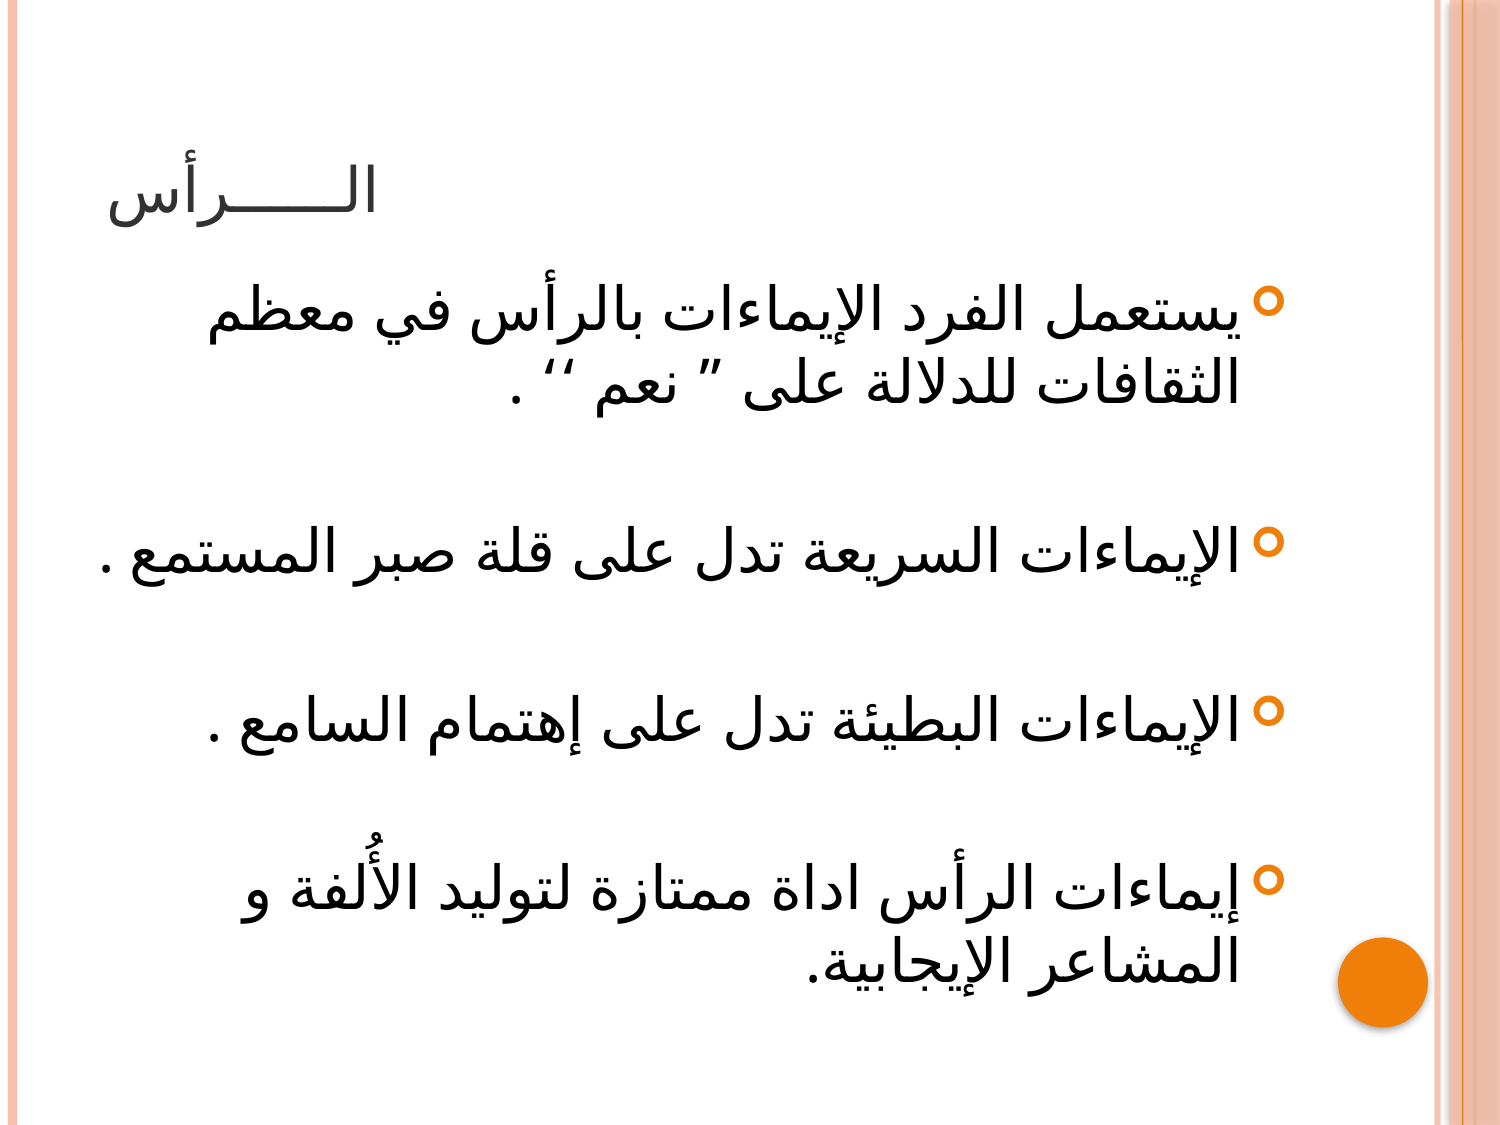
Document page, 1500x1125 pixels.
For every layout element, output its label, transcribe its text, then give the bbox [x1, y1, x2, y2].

title الــــــرأس [75, 45, 1300, 233]
list يستعمل الفرد الإيماءات بالرأس في معظم الثقافات للدلالة على ” نعم ‘‘ . الإيماءات السريعة تدل على قلة صبر المستمع . الإيماءات البطيئة تدل على إهتمام السامع . إيماءات الرأس اداة ممتازة لتوليد الأُلفة و المشاعر الإيجابية. [75, 262, 1300, 1062]
